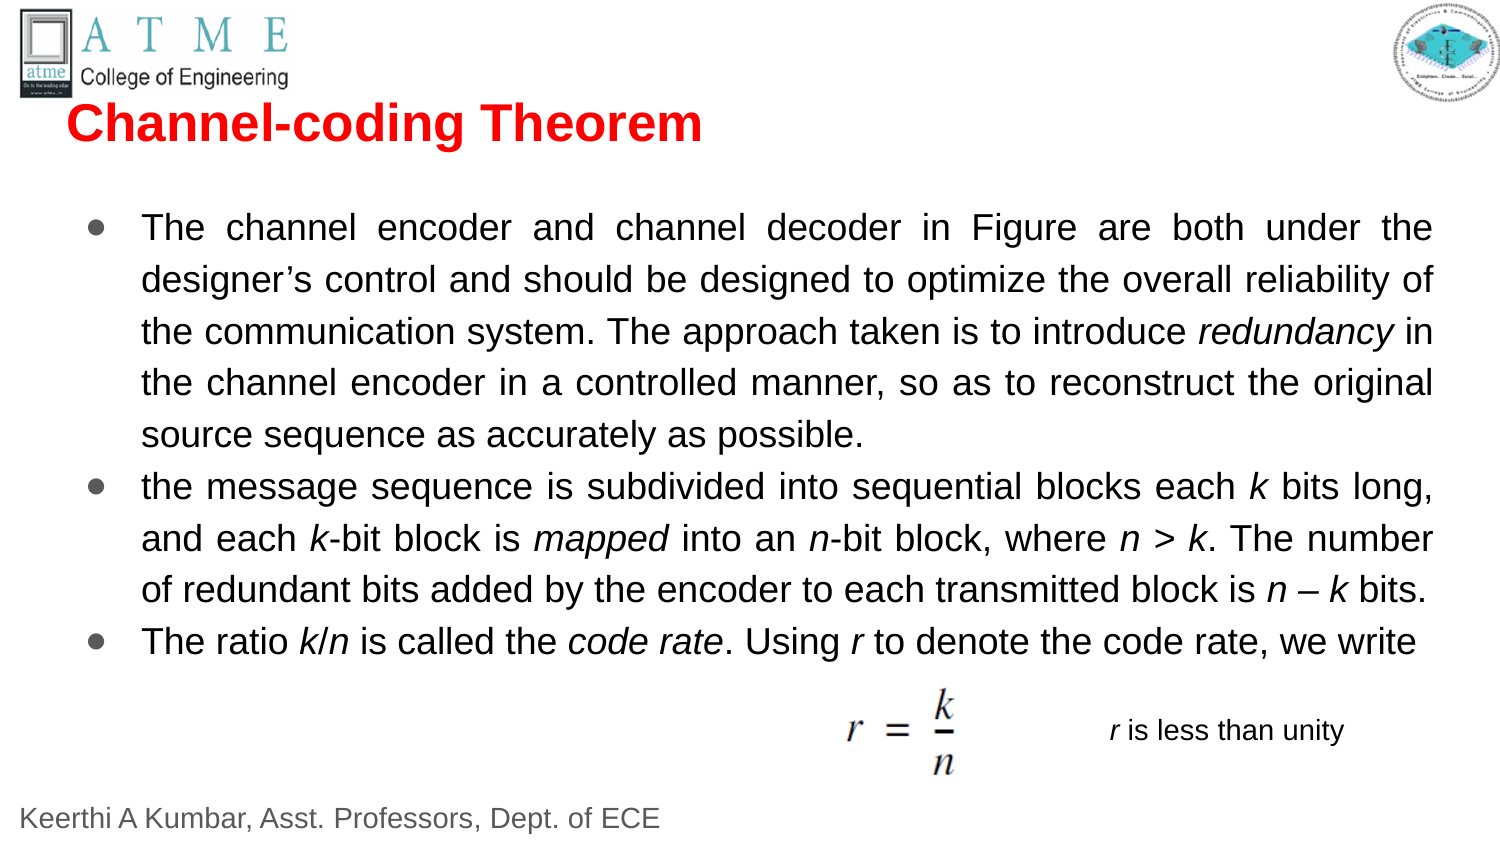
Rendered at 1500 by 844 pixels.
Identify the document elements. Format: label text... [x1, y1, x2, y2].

list The channel encoder and channel decoder in Figure are both under the designer’s control and should be designed to optimize the overall reliability of the communication system. The approach taken is to introduce redundancy in the channel encoder in a controlled manner, so as to reconstruct the original source sequence as accurately as possible. the message sequence is subdivided into sequential blocks each k bits long, and each k-bit block is mapped into an n-bit block, where n > k. The number of redundant bits added by the encoder to each transmitted block is n – k bits. The ratio k/n is called the code rate. Using r to denote the code rate, we write [51, 181, 1449, 742]
title Channel-coding Theorem [51, 72, 1449, 167]
picture [17, 6, 295, 99]
picture [1389, 1, 1500, 104]
text_box r is less than unity [1094, 703, 1360, 754]
picture [826, 670, 983, 788]
